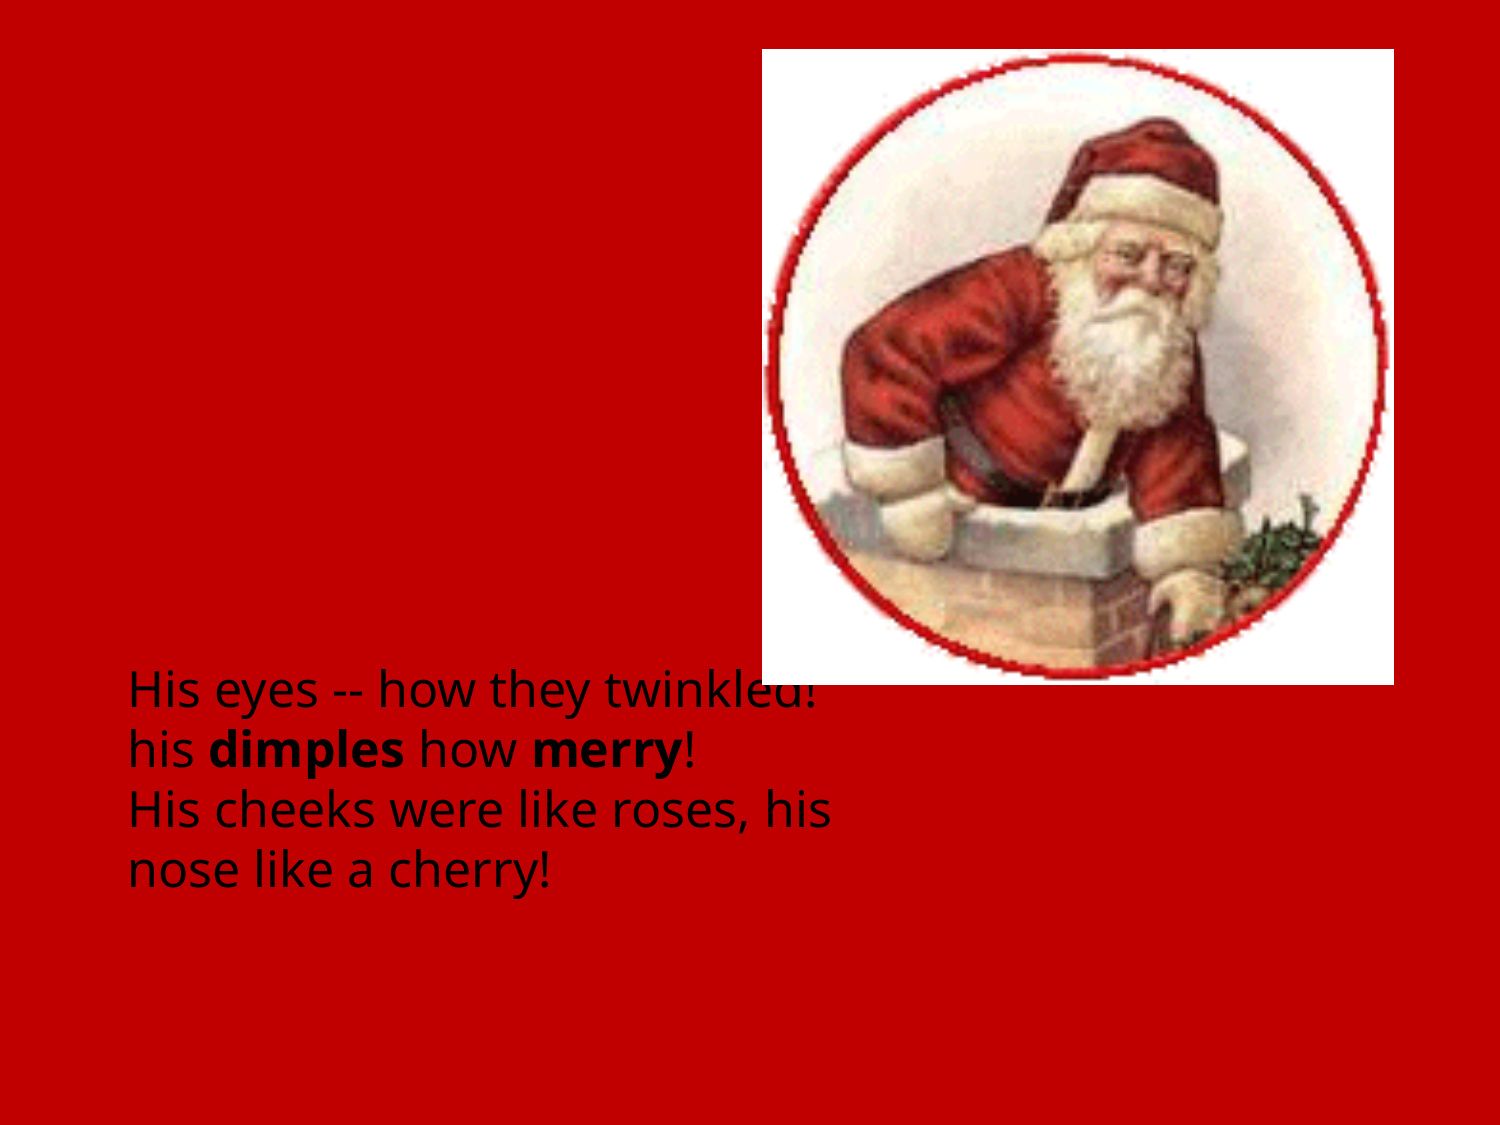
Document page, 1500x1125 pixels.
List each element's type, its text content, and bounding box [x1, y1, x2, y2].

picture [762, 49, 1394, 686]
text_box His eyes -- how they twinkled! his dimples how merry! His cheeks were like roses, his nose like a cherry! [112, 649, 863, 905]
